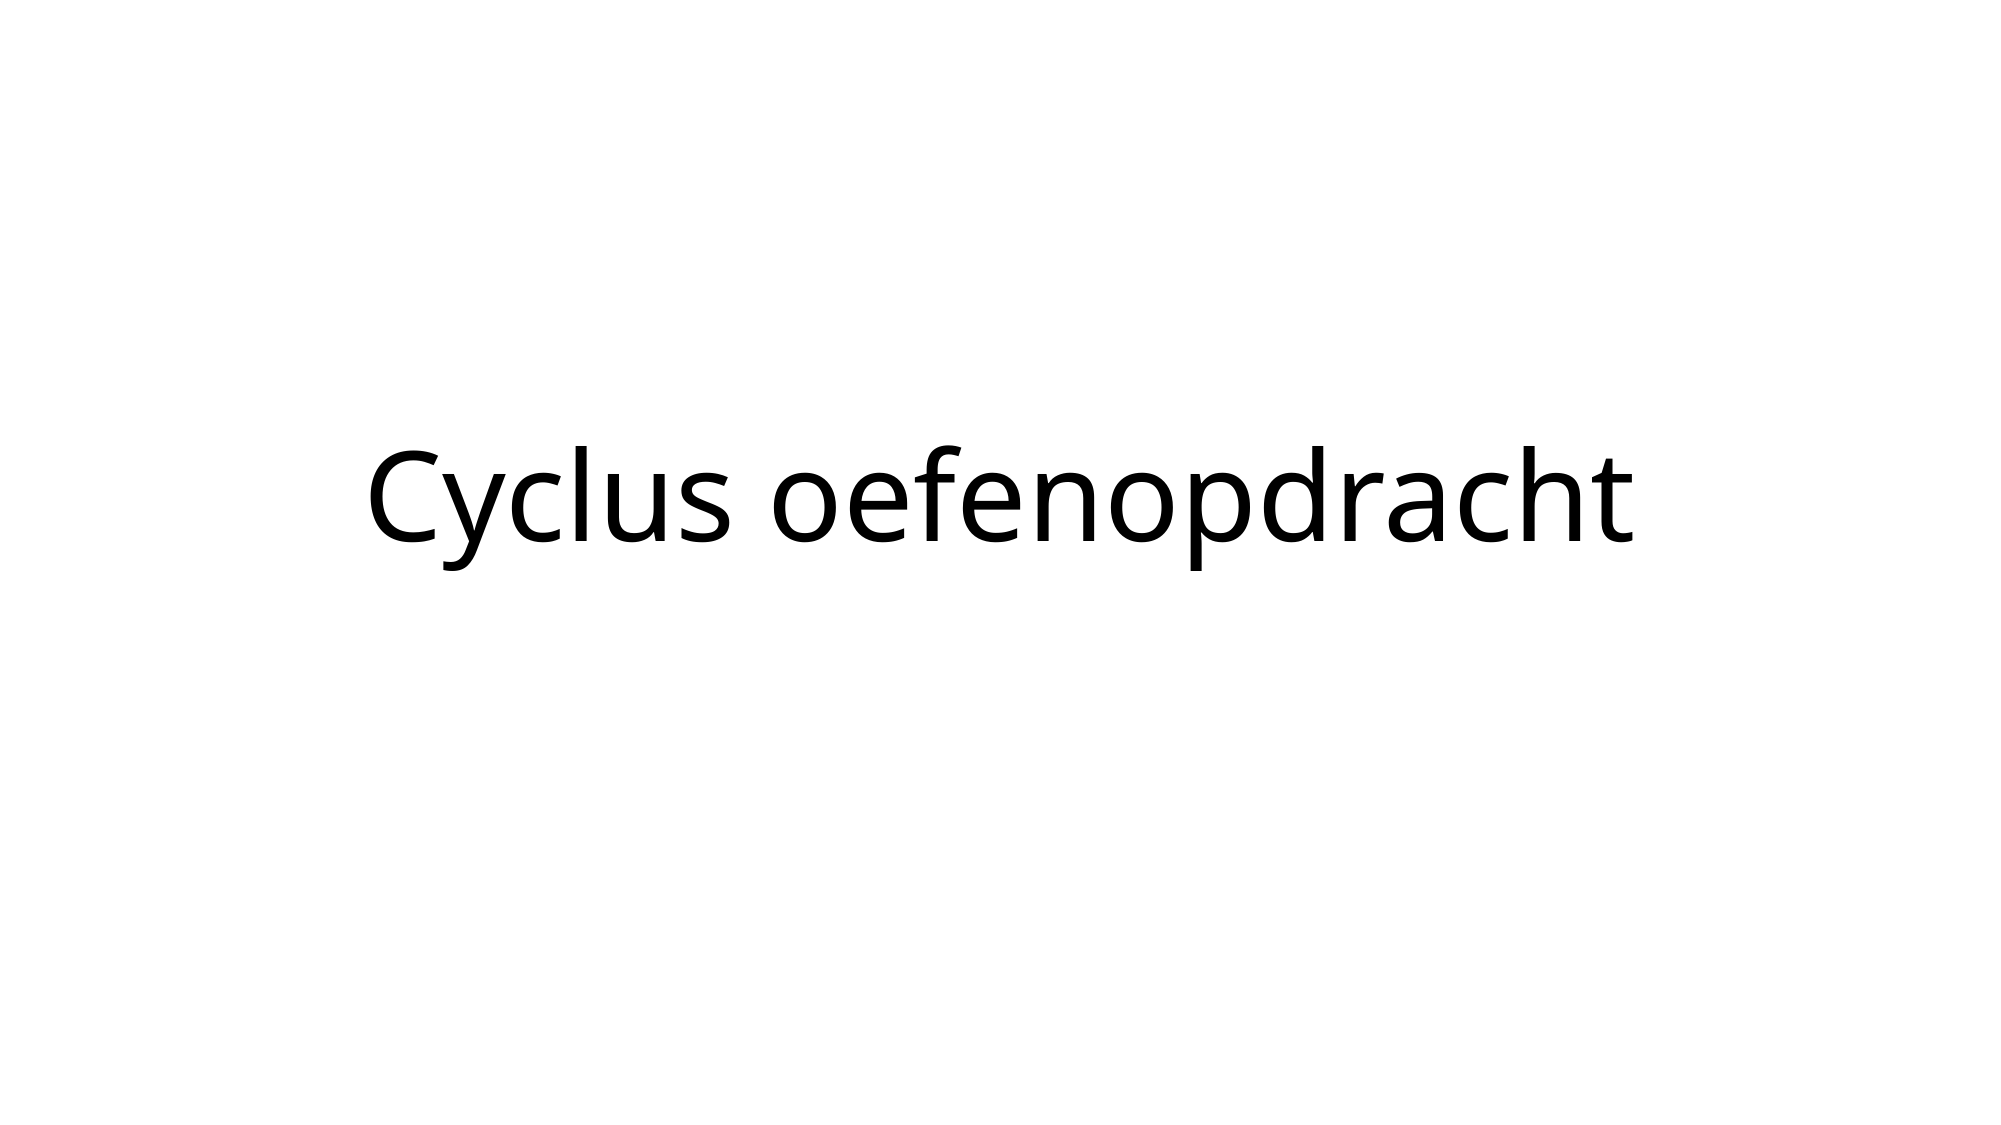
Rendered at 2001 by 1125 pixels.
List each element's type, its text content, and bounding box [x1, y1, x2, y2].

title Cyclus oefenopdracht [249, 184, 1750, 576]
